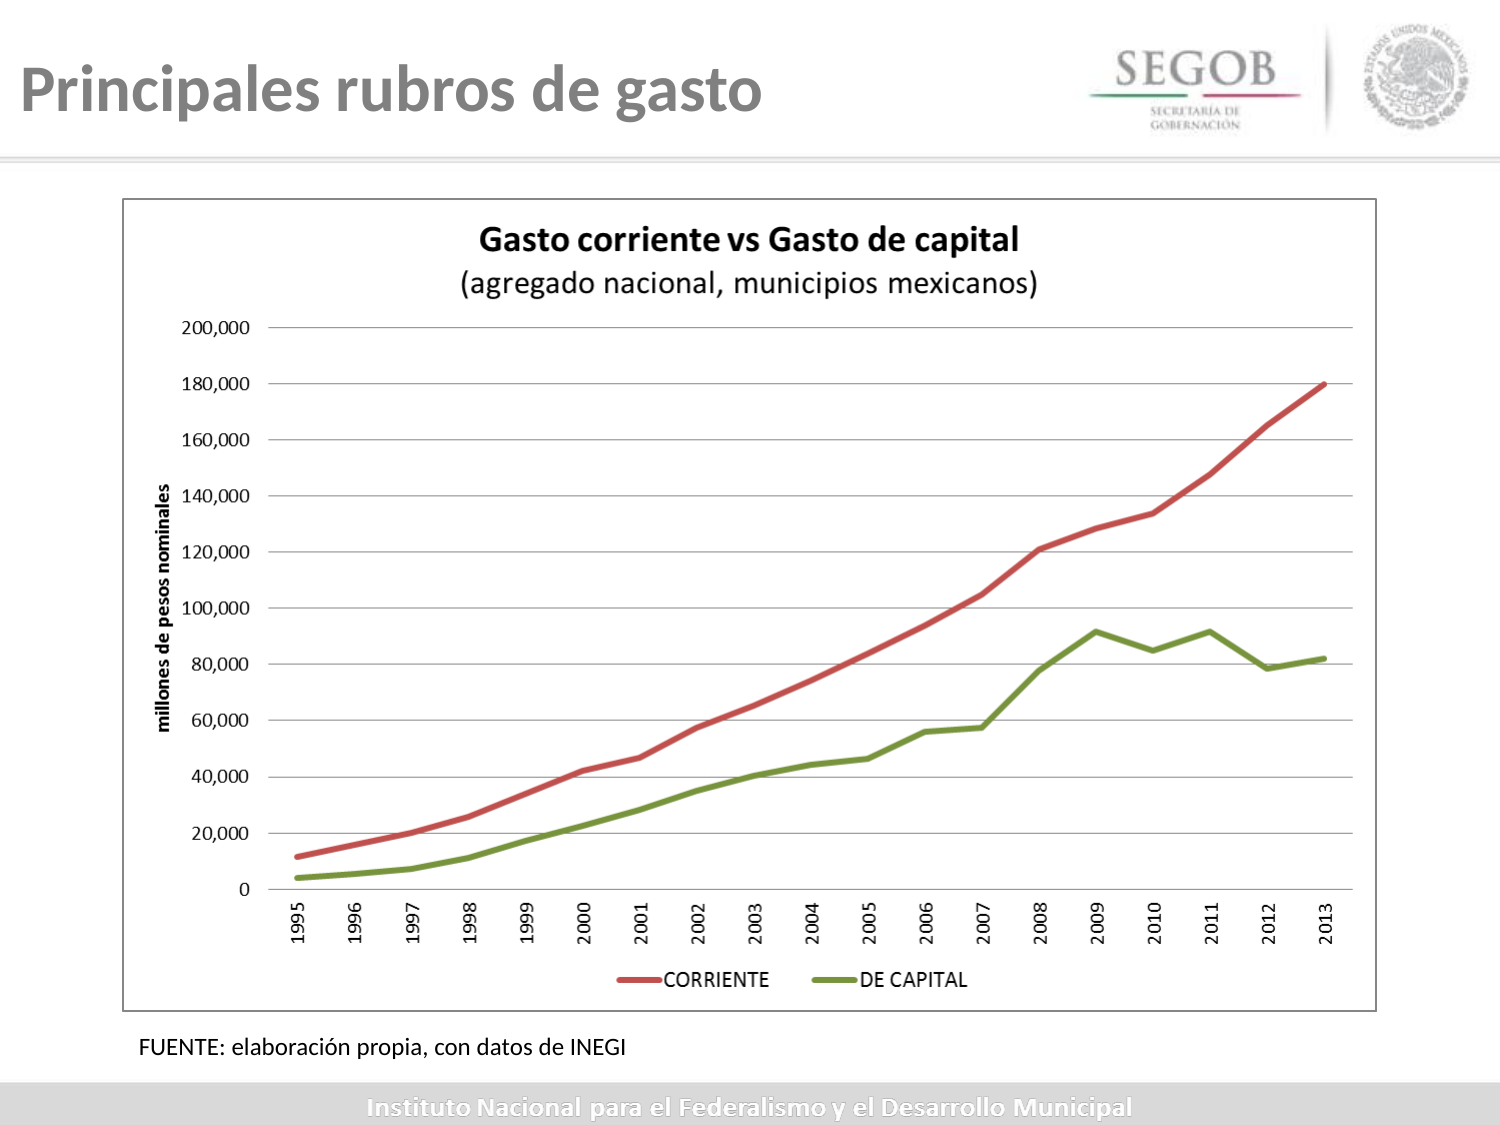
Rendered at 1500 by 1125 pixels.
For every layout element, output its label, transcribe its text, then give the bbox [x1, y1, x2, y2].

text_box FUENTE: elaboración propia, con datos de INEGI [123, 1023, 703, 1068]
title Principales rubros de gasto [5, 0, 1081, 194]
picture [0, 0, 1500, 1125]
